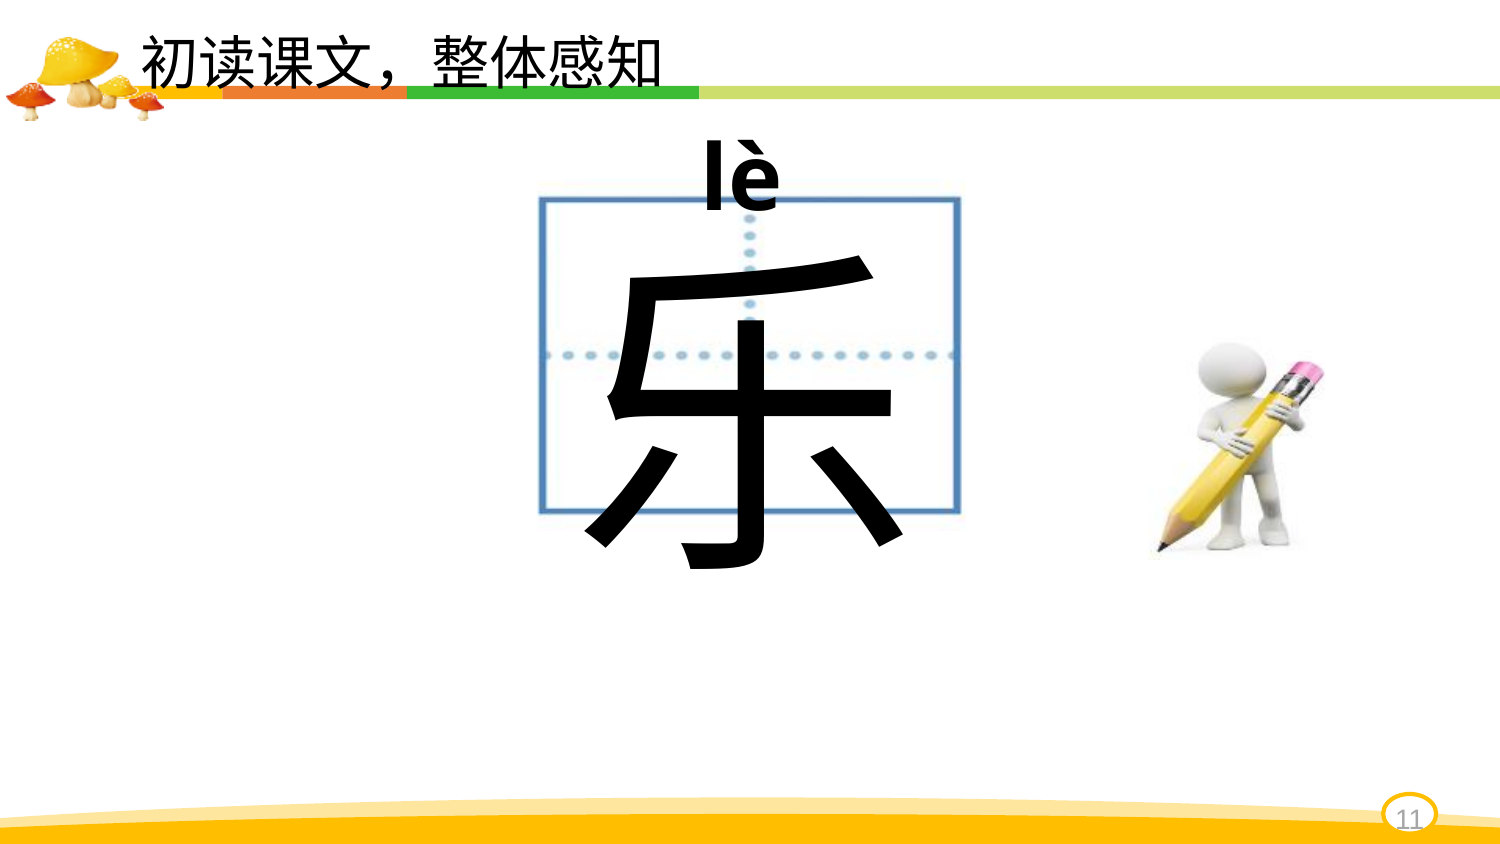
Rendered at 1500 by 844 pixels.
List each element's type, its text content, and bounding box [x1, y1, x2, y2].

text_box lè [596, 111, 887, 179]
text_box 初读课文，整体感知 [125, 18, 680, 104]
picture [6, 37, 164, 121]
picture [1124, 337, 1362, 560]
picture [513, 179, 987, 531]
text_box 乐 [557, 531, 957, 619]
